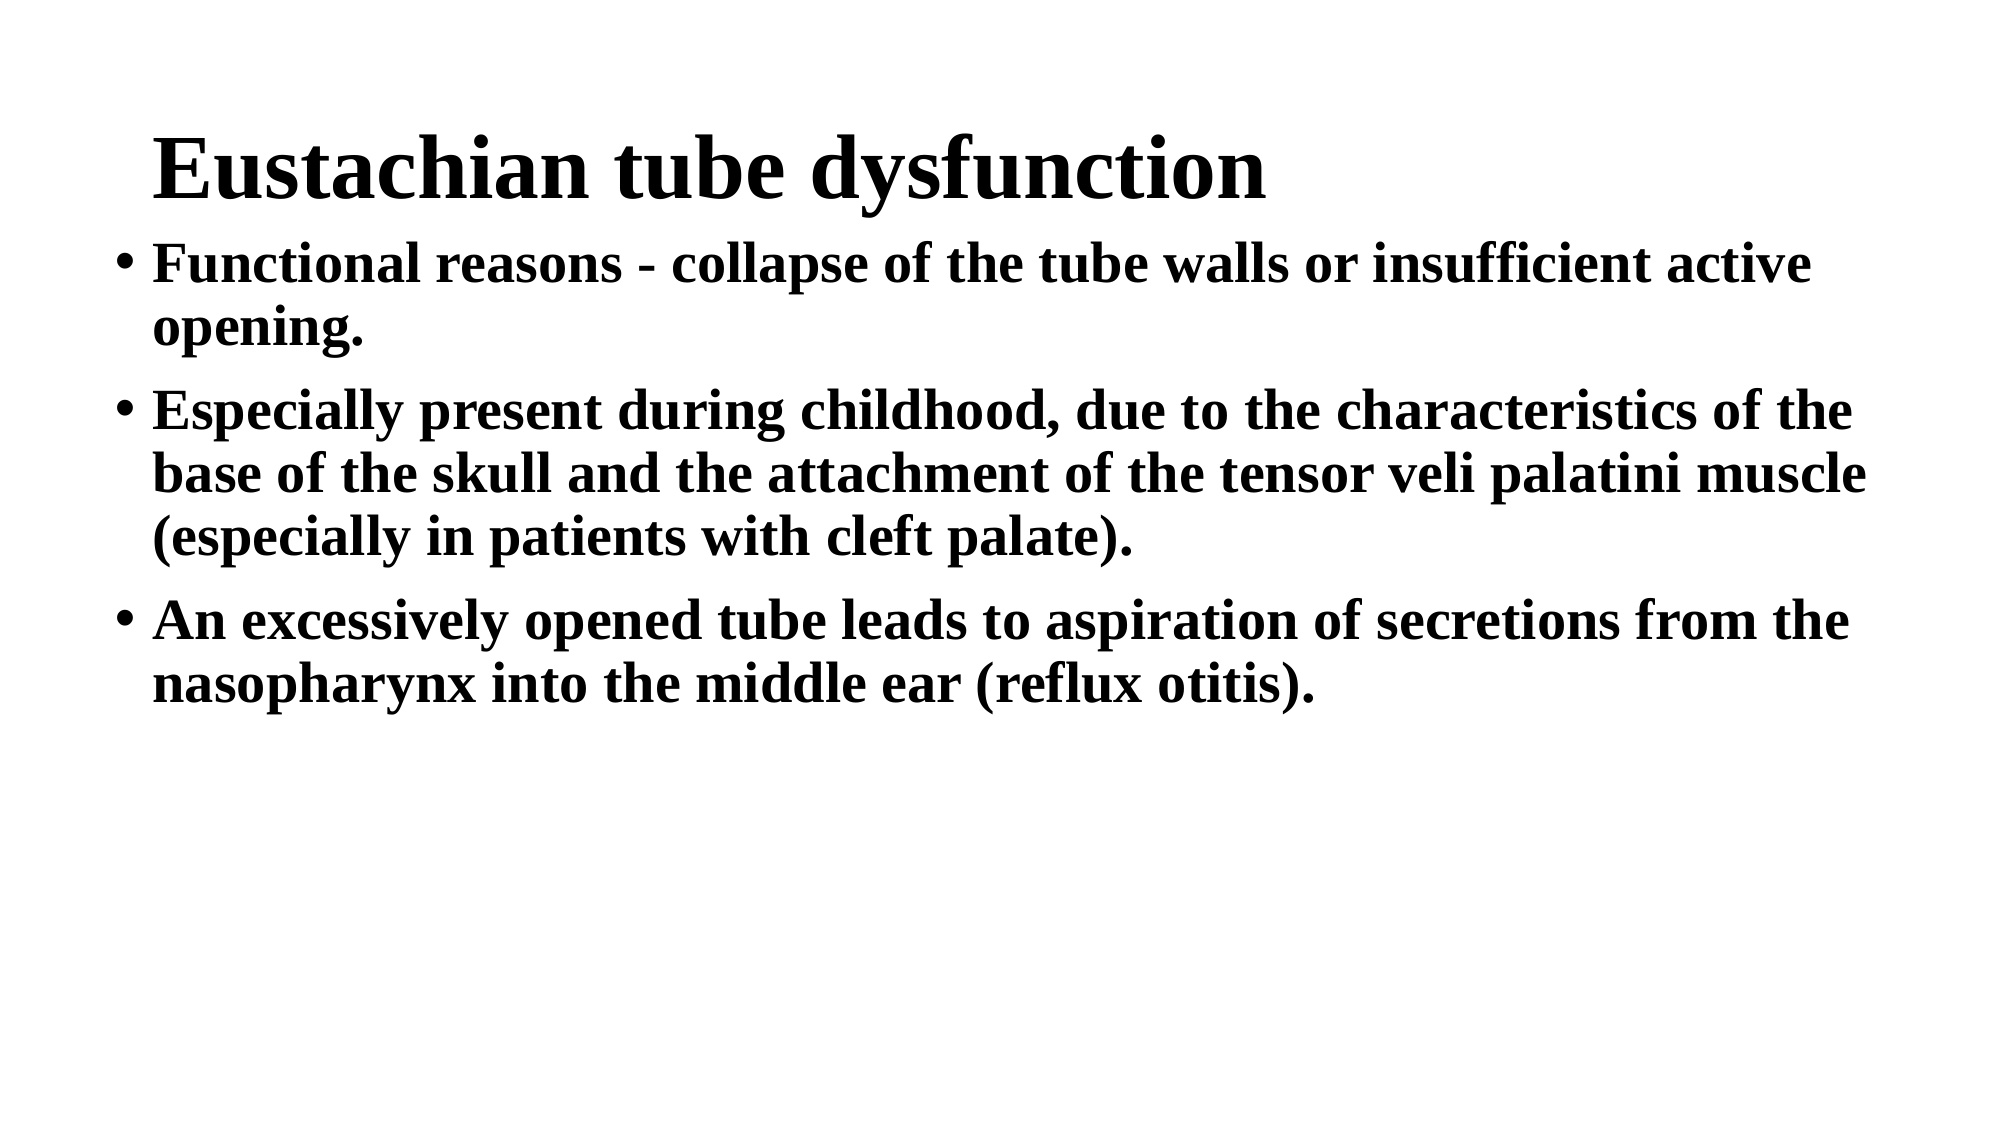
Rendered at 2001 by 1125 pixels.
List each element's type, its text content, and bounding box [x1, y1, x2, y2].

title Eustachian tube dysfunction [137, 59, 1863, 278]
list Functional reasons - collapse of the tube walls or insufficient active opening. Especially present during childhood, due to the characteristics of the base of the skull and the attachment of the tensor veli palatini muscle (especially in patients with cleft palate). An excessively opened tube leads to aspiration of secretions from the nasopharynx into the middle ear (reflux otitis). [99, 224, 1900, 1075]
